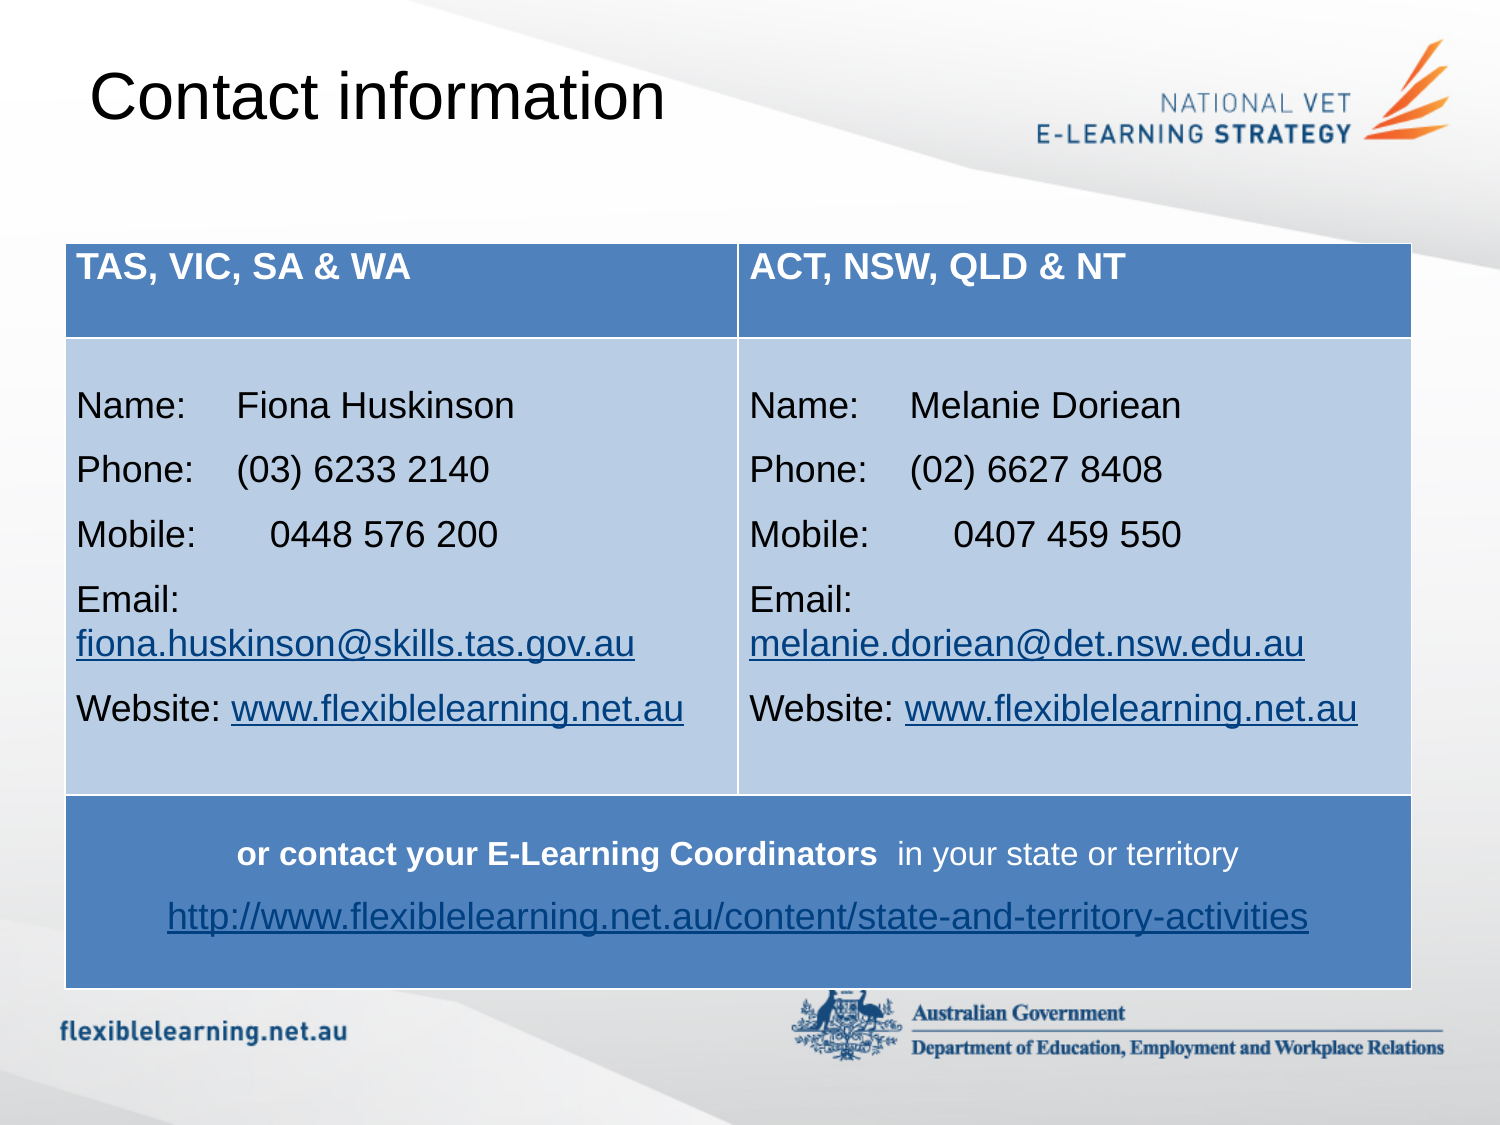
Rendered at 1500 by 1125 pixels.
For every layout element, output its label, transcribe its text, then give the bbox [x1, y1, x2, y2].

table_header ACT, NSW, QLD & NT [739, 244, 1411, 337]
picture [0, 0, 1500, 1125]
table_cell Name: Fiona Huskinson Phone: (03) 6233 2140 Mobile: 0448 576 200 Email: fiona.huskinson@skills.tas.gov.au Website: www.flexiblelearning.net.au [66, 339, 737, 794]
text_box [100, 219, 1451, 963]
text_box Contact information [74, 45, 1425, 233]
table_header TAS, VIC, SA & WA [66, 244, 737, 337]
table_cell or contact your E-Learning Coordinators in your state or territory http://www.flexiblelearning.net.au/content/state-and-territory-activities [66, 796, 1411, 988]
table_cell Name: Melanie Doriean Phone: (02) 6627 8408 Mobile: 0407 459 550 Email: melanie.doriean@det.nsw.edu.au Website: www.flexiblelearning.net.au [739, 339, 1411, 794]
